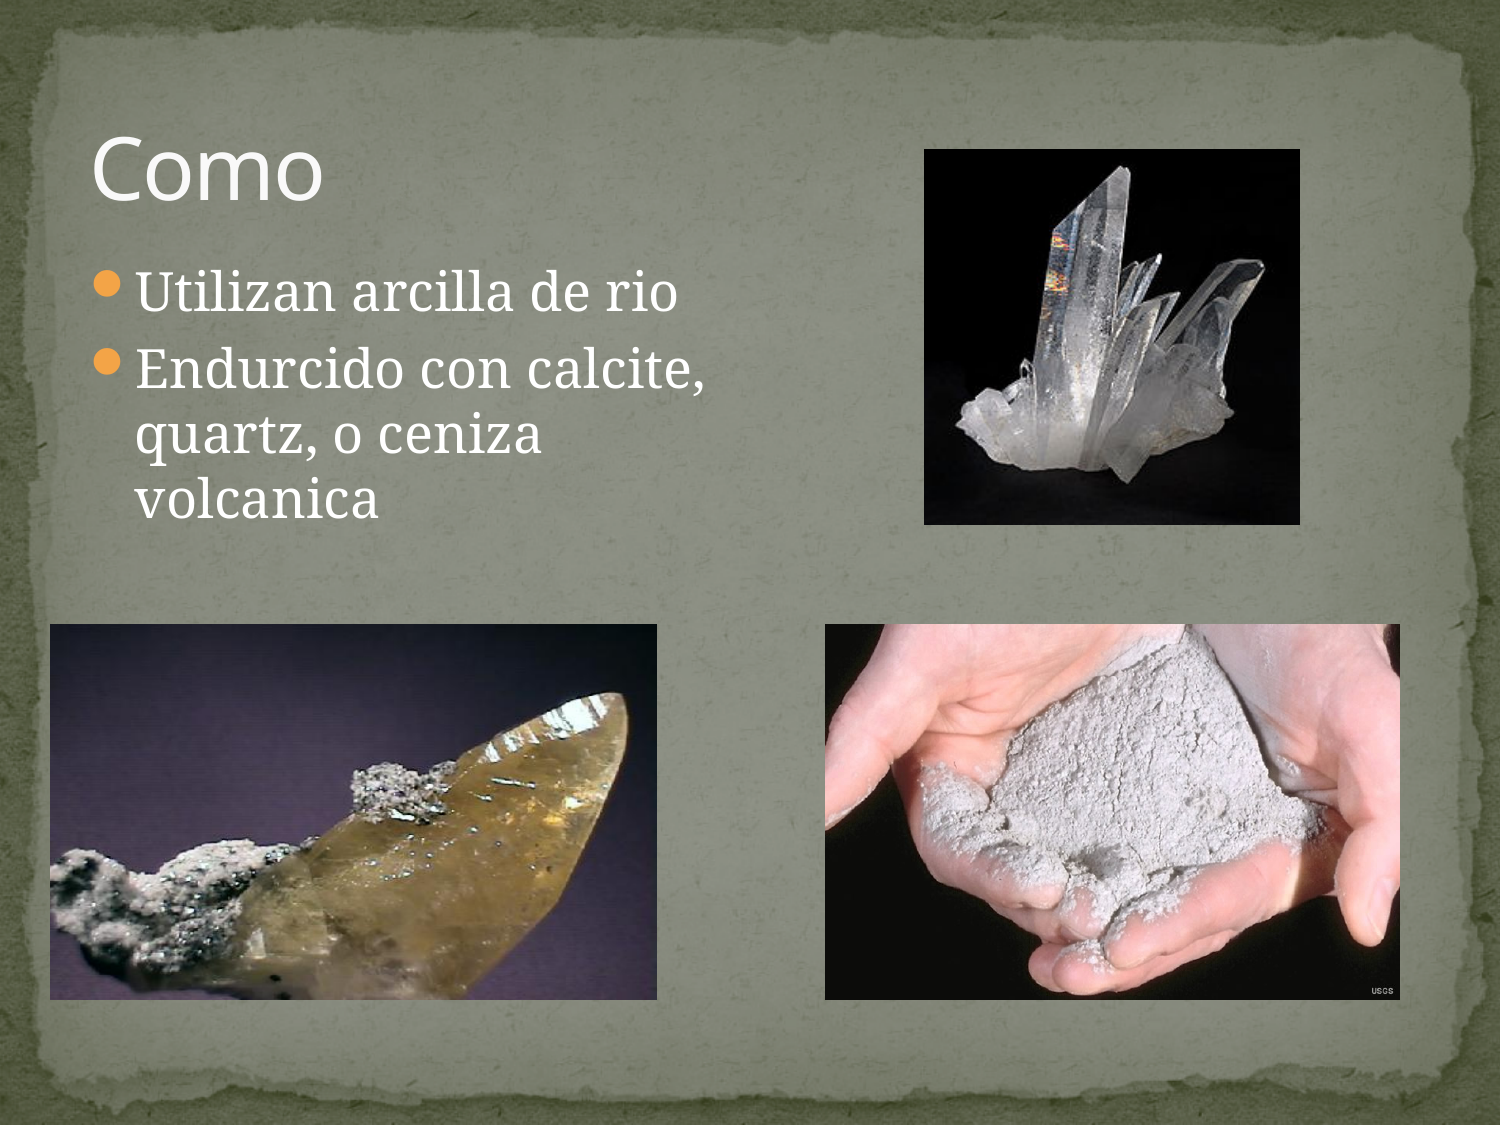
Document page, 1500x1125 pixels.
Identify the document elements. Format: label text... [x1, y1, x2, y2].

picture [50, 624, 657, 1000]
title Como [74, 24, 1425, 225]
list Utilizan arcilla de rio Endurcido con calcite, quartz, o ceniza volcanica [75, 249, 750, 1000]
picture [924, 149, 1300, 525]
picture [825, 624, 1400, 1000]
